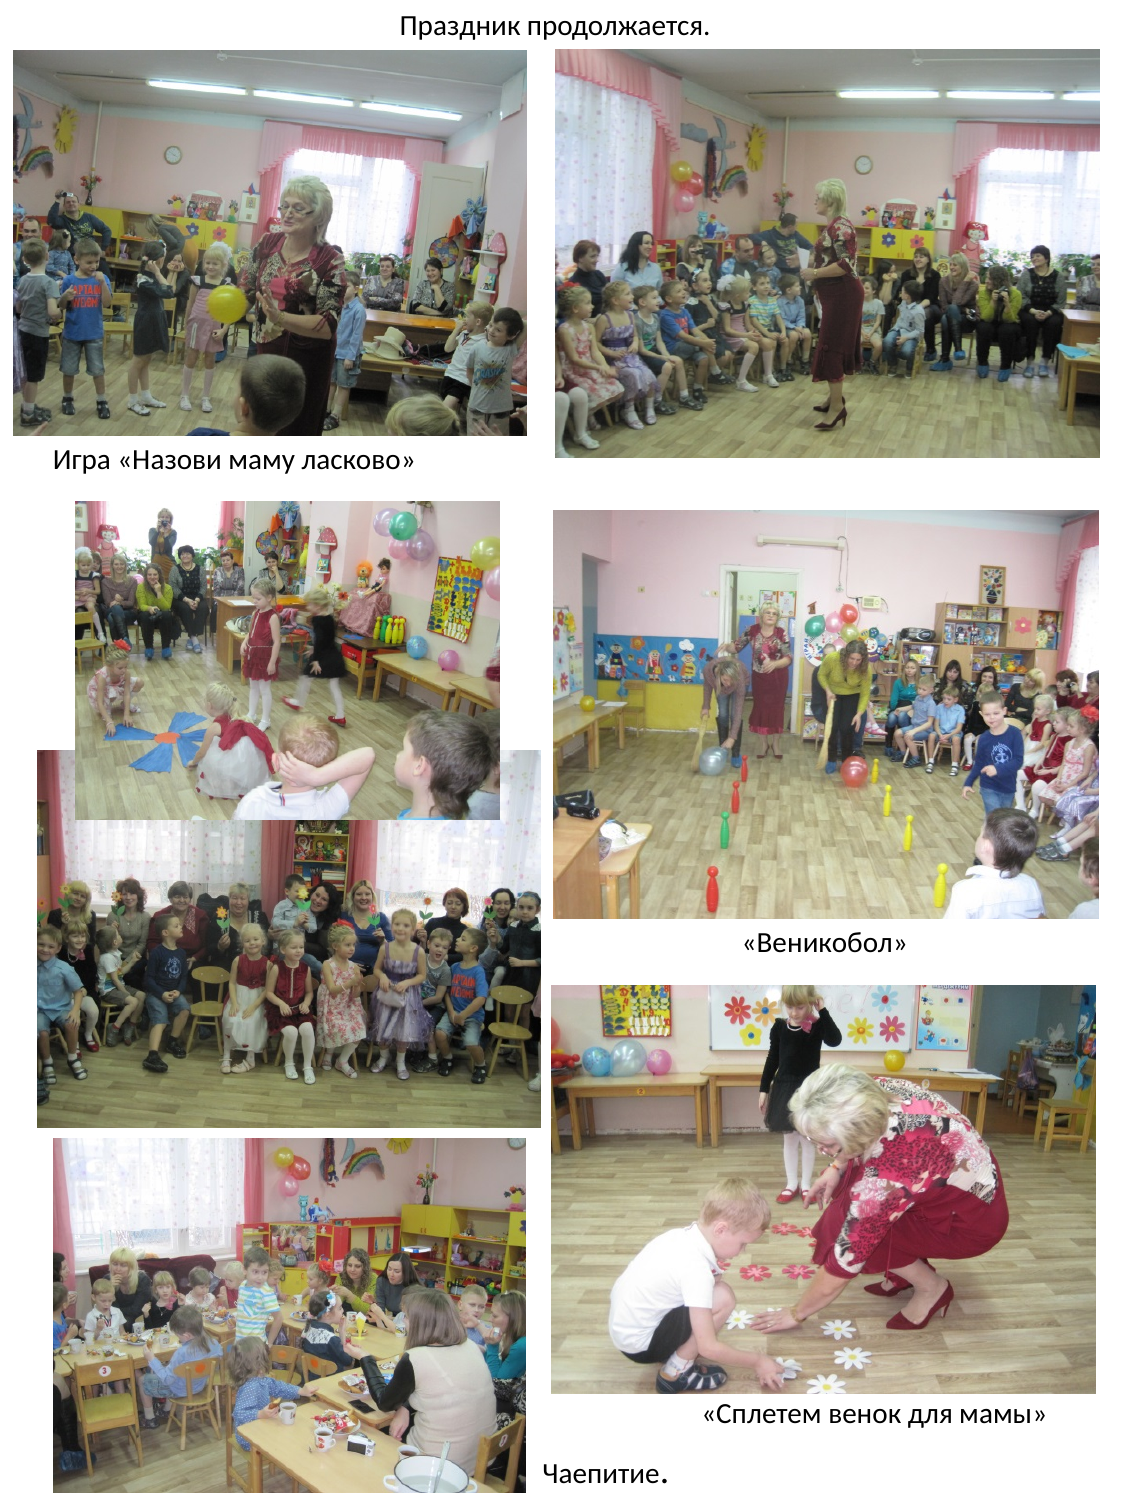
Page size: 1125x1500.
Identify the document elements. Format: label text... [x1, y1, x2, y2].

picture [554, 49, 1100, 459]
text_box Игра «Назови маму ласково» [38, 444, 432, 483]
picture [52, 1138, 526, 1493]
picture [553, 510, 1099, 919]
text_box «Сплетем венок для мамы» [686, 1402, 1077, 1437]
text_box Чаепитие. [528, 1438, 685, 1498]
text_box «Веникобол» [726, 927, 925, 966]
picture [37, 500, 541, 1128]
picture [12, 49, 528, 436]
picture [551, 985, 1097, 1394]
text_box Праздник продолжается. [384, 0, 726, 49]
